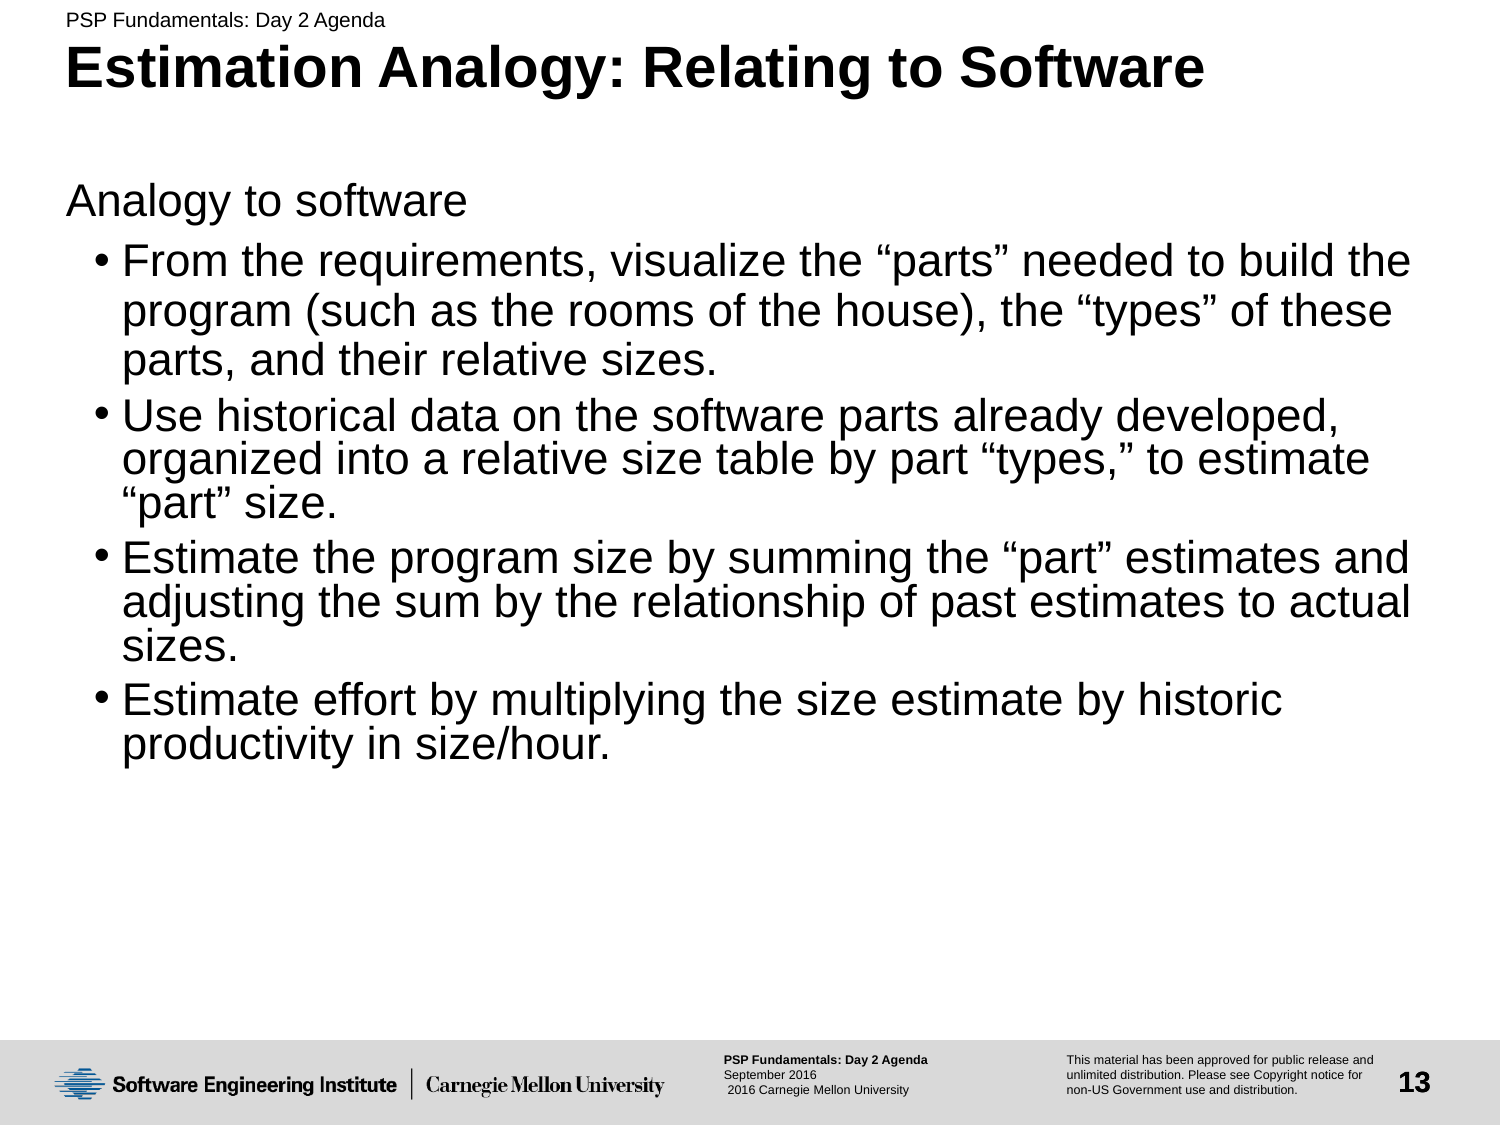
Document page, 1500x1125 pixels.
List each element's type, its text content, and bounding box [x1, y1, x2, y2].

title Estimation Analogy: Relating to Software [65, 37, 1430, 148]
list Analogy to software From the requirements, visualize the “parts” needed to build the program (such as the rooms of the house), the “types” of these parts, and their relative sizes. Use historical data on the software parts already developed, organized into a relative size table by part “types,” to estimate “part” size. Estimate the program size by summing the “part” estimates and adjusting the sum by the relationship of past estimates to actual sizes. Estimate effort by multiplying the size estimate by historic productivity in size/hour. [65, 177, 1431, 1000]
picture [46, 1061, 673, 1104]
